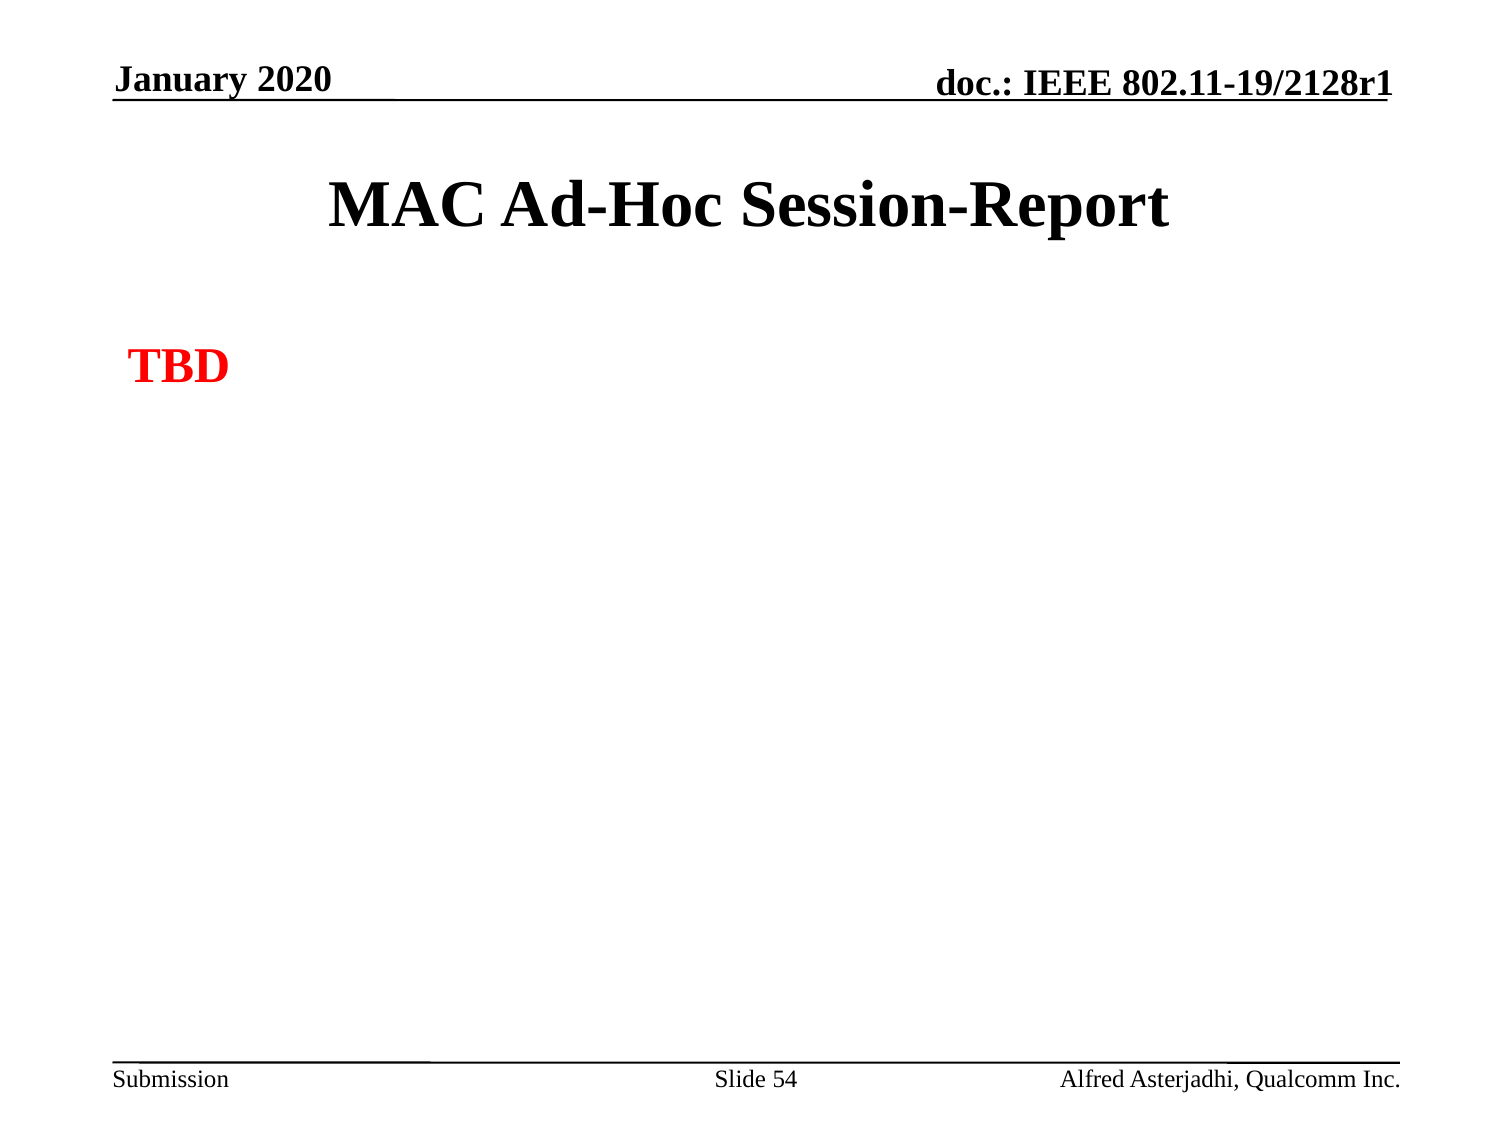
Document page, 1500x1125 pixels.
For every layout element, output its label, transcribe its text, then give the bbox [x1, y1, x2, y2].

slide_number Slide 54 [712, 1061, 800, 1123]
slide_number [114, 54, 493, 100]
footer Alfred Asterjadhi, Qualcomm Inc. [878, 1061, 1402, 1093]
title MAC Ad-Hoc Session-Report [112, 112, 1388, 288]
list TBD [112, 324, 1388, 1000]
